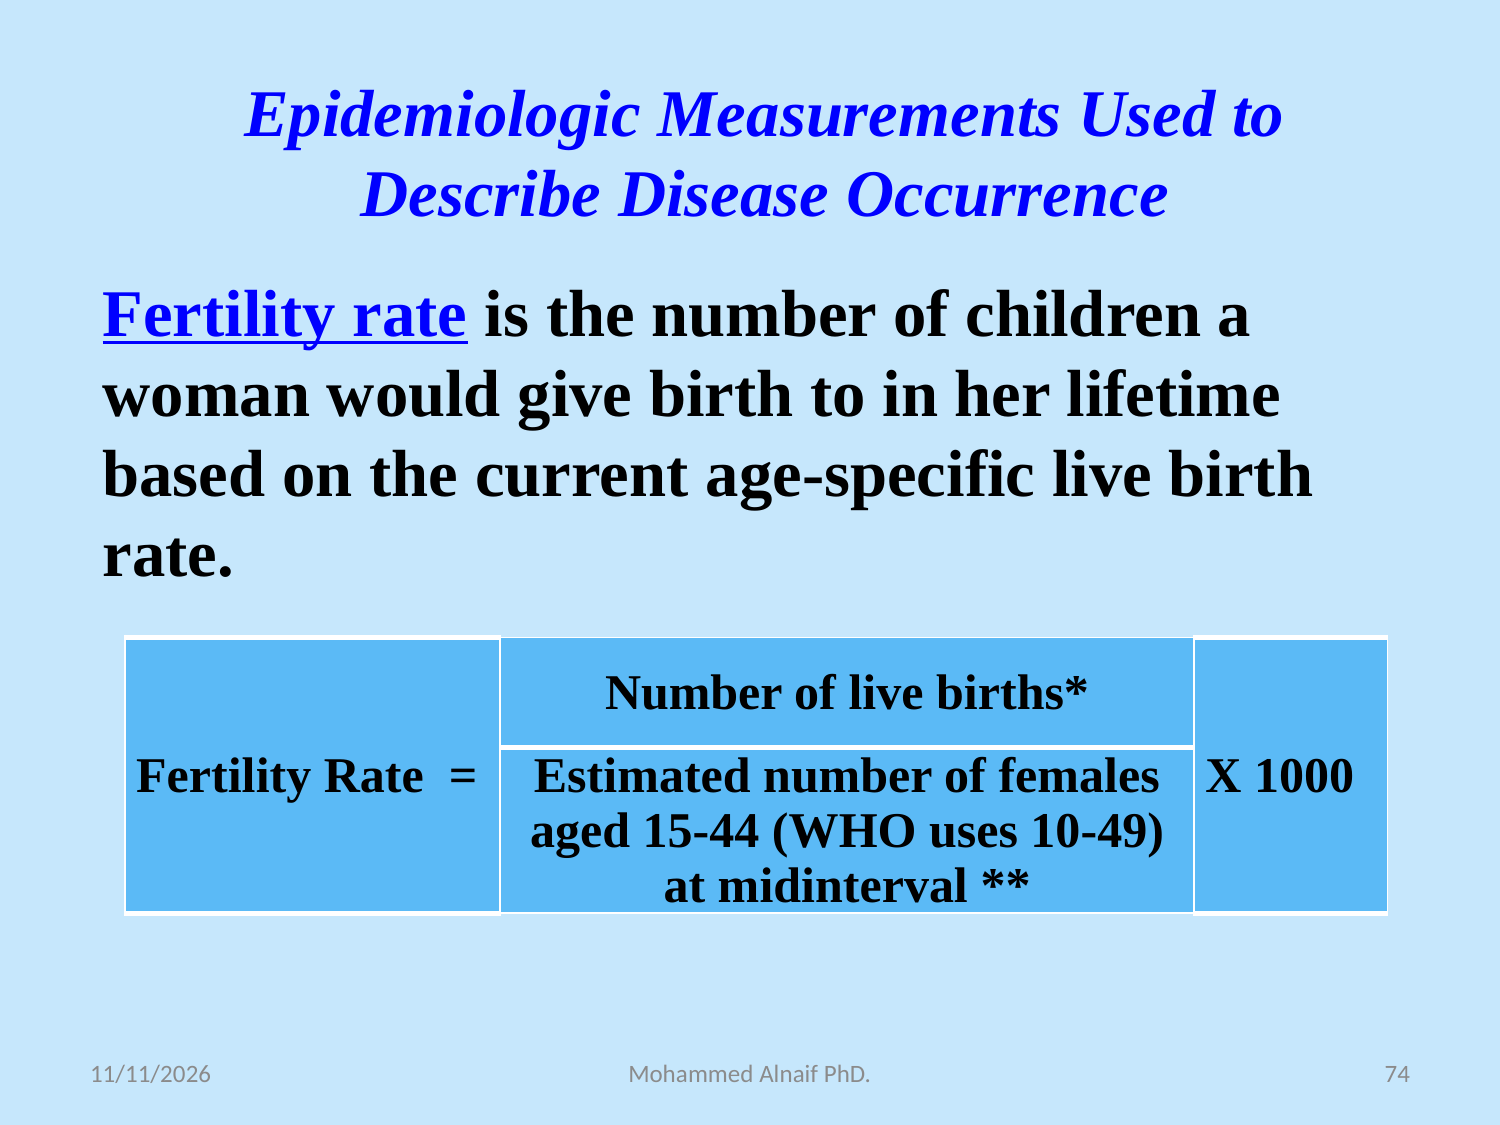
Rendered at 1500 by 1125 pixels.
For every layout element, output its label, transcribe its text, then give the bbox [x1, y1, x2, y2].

table_header Fertility Rate = [126, 640, 499, 911]
title Epidemiologic Measurements Used to Describe Disease Occurrence [75, 50, 1425, 250]
footer Mohammed Alnaif PhD. [512, 1042, 988, 1103]
table_header X 1000 [1195, 640, 1387, 911]
slide_number 74 [1074, 1042, 1425, 1103]
table_cell Estimated number of females aged 15-44 (WHO uses 10-49) at midinterval ** [501, 750, 1193, 912]
table_header Number of live births* [501, 638, 1193, 745]
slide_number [75, 1042, 425, 1103]
subtitle Fertility rate is the number of children a woman would give birth to in her lifetime based on the current age-specific live birth rate. [87, 262, 1450, 1013]
